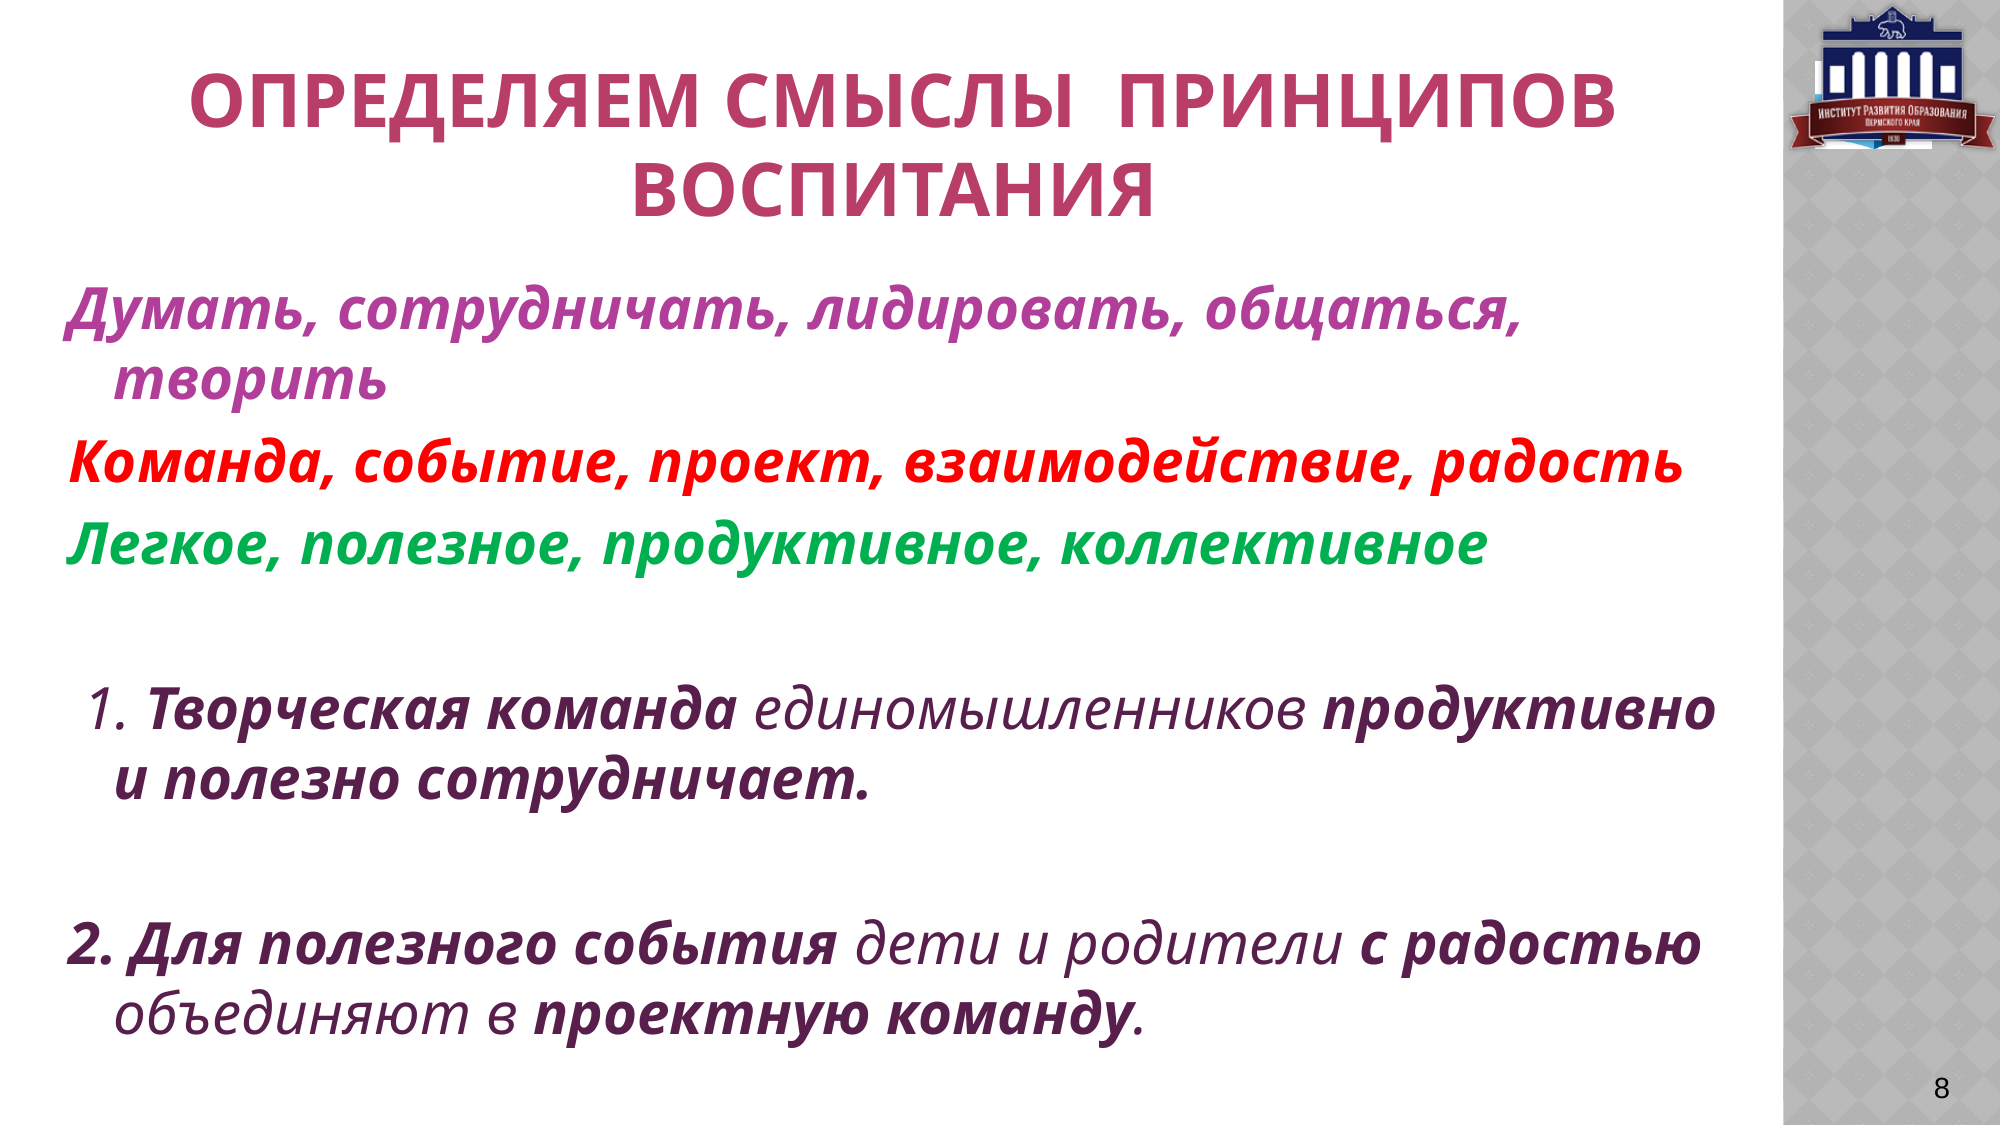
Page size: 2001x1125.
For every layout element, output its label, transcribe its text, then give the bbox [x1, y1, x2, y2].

list Думать, сотрудничать, лидировать, общаться, творить Команда, событие, проект, взаимодействие, радость Легкое, полезное, продуктивное, коллективное 1. Творческая команда единомышленников продуктивно и полезно сотрудничает. 2. Для полезного события дети и родители с радостью объединяют в проектную команду. [53, 264, 1751, 1059]
picture [1784, 0, 2000, 155]
title Определяем смыслы принципов воспитания [57, 52, 1749, 232]
